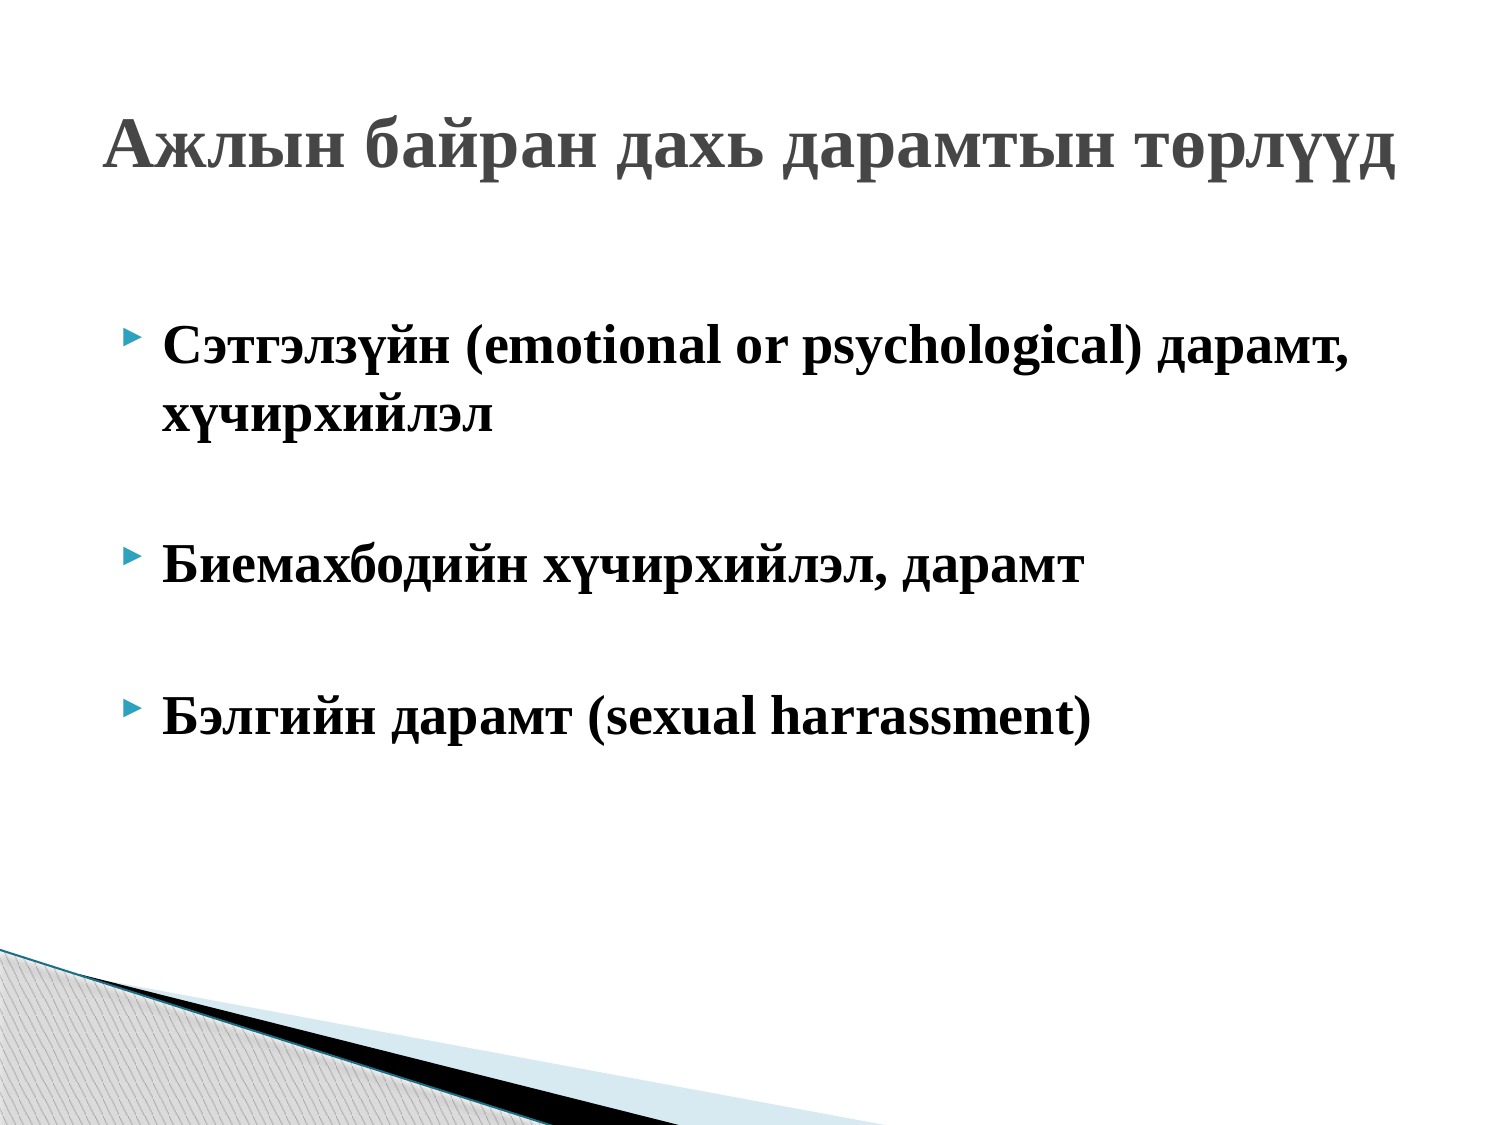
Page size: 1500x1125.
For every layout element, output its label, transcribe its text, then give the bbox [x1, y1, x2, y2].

list Сэтгэлзүйн (emotional or psychological) дарамт, хүчирхийлэл Биемахбодийн хүчирхийлэл, дарамт Бэлгийн дарамт (sexual harrassment) [87, 299, 1438, 1043]
title Ажлын байран дахь дарамтын төрлүүд [75, 45, 1425, 233]
